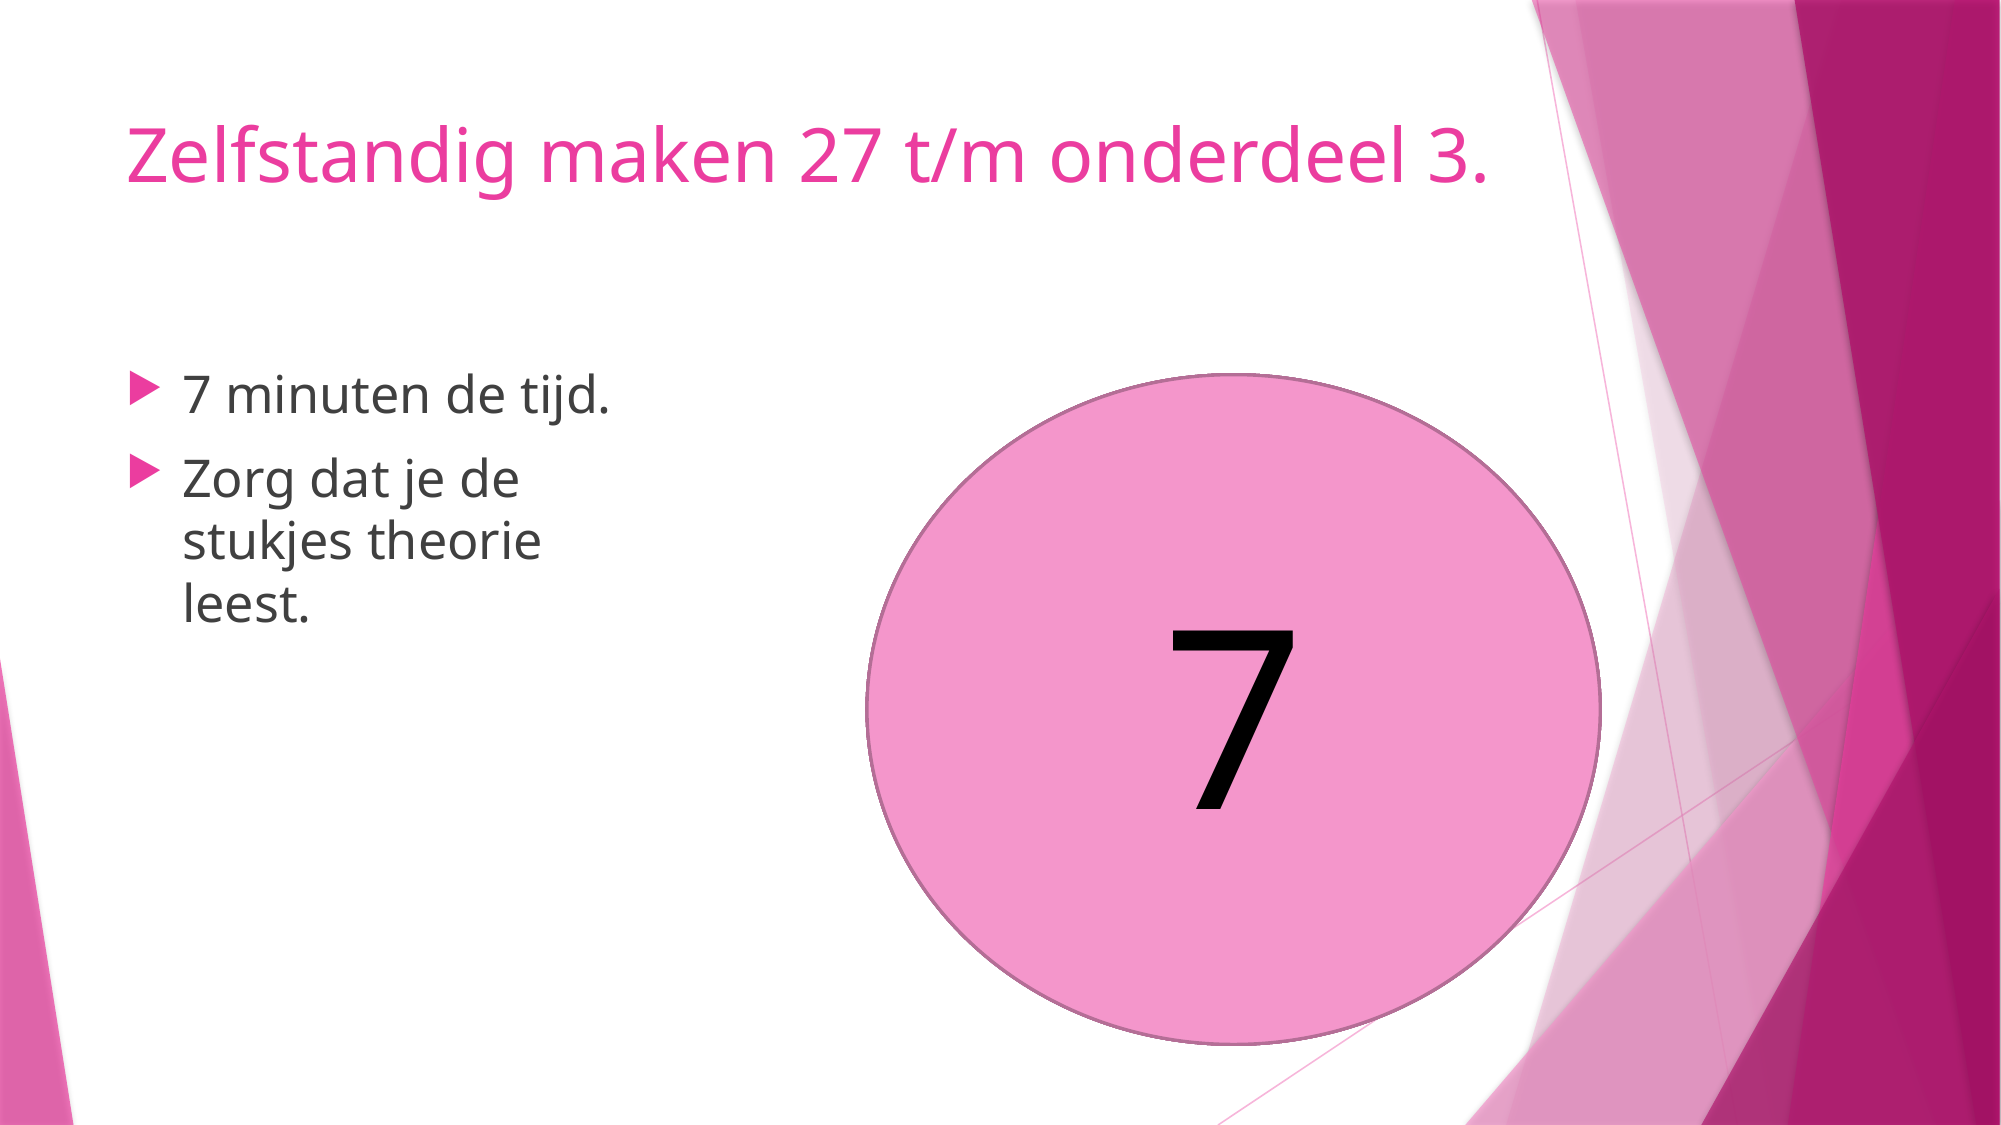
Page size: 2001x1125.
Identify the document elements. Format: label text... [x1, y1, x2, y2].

list 7 minuten de tijd. Zorg dat je de stukjes theorie leest. [111, 354, 689, 960]
text_box 7 [865, 373, 1602, 1046]
title Zelfstandig maken 27 t/m onderdeel 3. [111, 99, 1522, 317]
